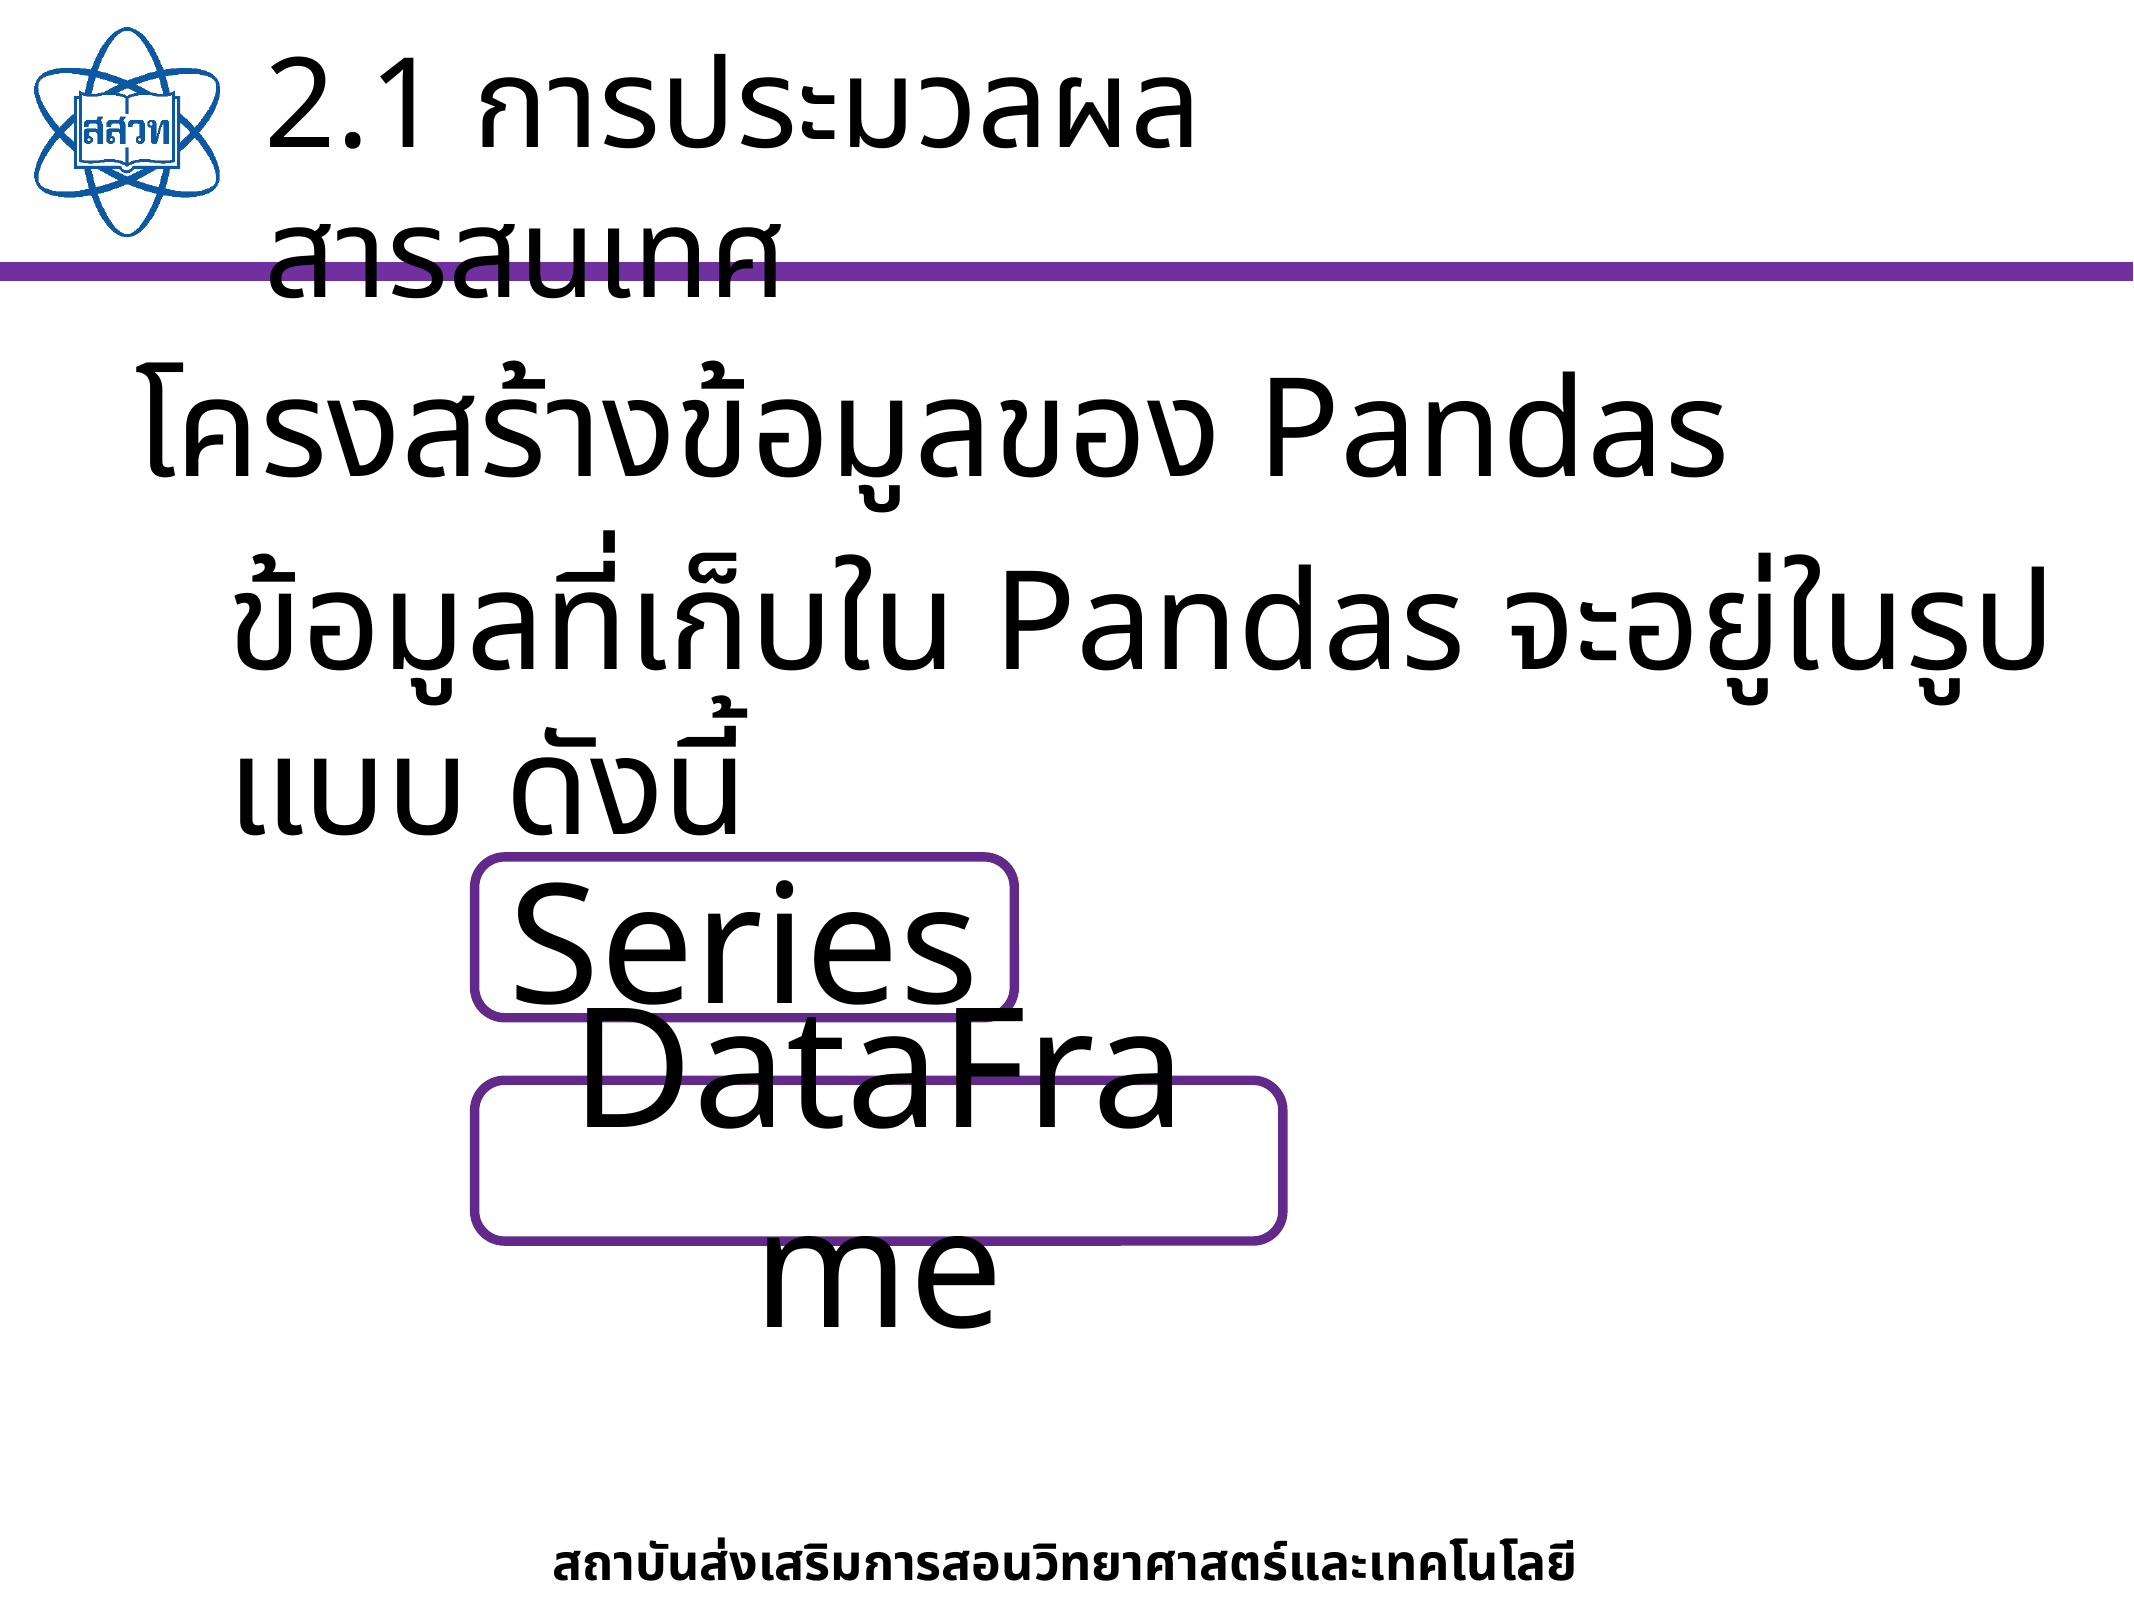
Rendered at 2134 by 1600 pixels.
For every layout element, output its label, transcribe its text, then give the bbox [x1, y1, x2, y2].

text_box ข้อมูลที่เก็บใน Pandas จะอยู่ในรูปแบบ ดังนี้ [219, 603, 2134, 1121]
picture [33, 27, 220, 237]
text_box โครงสร้างข้อมูลของ Pandas [126, 329, 1902, 513]
text_box 2.1 การประมวลผลสารสนเทศ [256, 88, 1564, 257]
text_box Series [472, 854, 1017, 1020]
text_box DataFrame [472, 1078, 1286, 1244]
text_box สถาบันส่งเสริมการสอนวิทยาศาสตร์และเทคโนโลยี [0, 1522, 2134, 1589]
